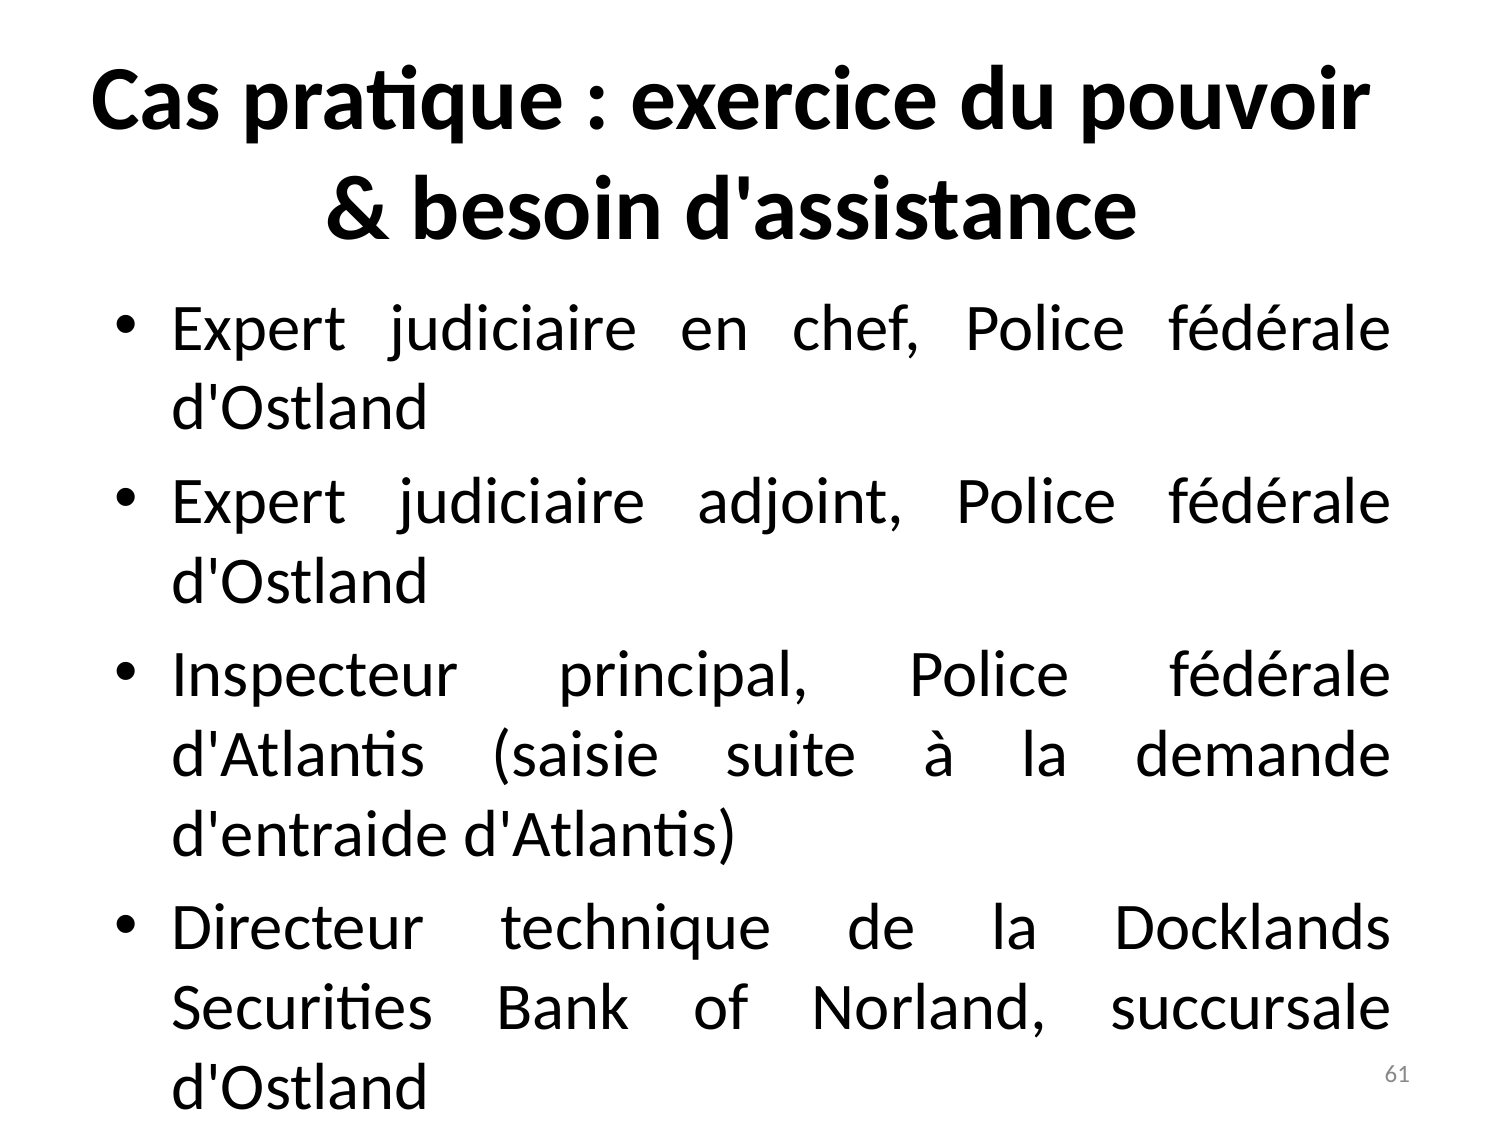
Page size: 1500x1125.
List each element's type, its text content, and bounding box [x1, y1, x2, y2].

text_box Expert judiciaire en chef, Police fédérale d'Ostland Expert judiciaire adjoint, Police fédérale d'Ostland Inspecteur principal, Police fédérale d'Atlantis (saisie suite à la demande d'entraide d'Atlantis) Directeur technique de la Docklands Securities Bank of Norland, succursale d'Ostland [100, 276, 1408, 1047]
slide_number 61 [1074, 1042, 1425, 1103]
title Cas pratique : exercice du pouvoir & besoin d'assistance [57, 54, 1408, 243]
